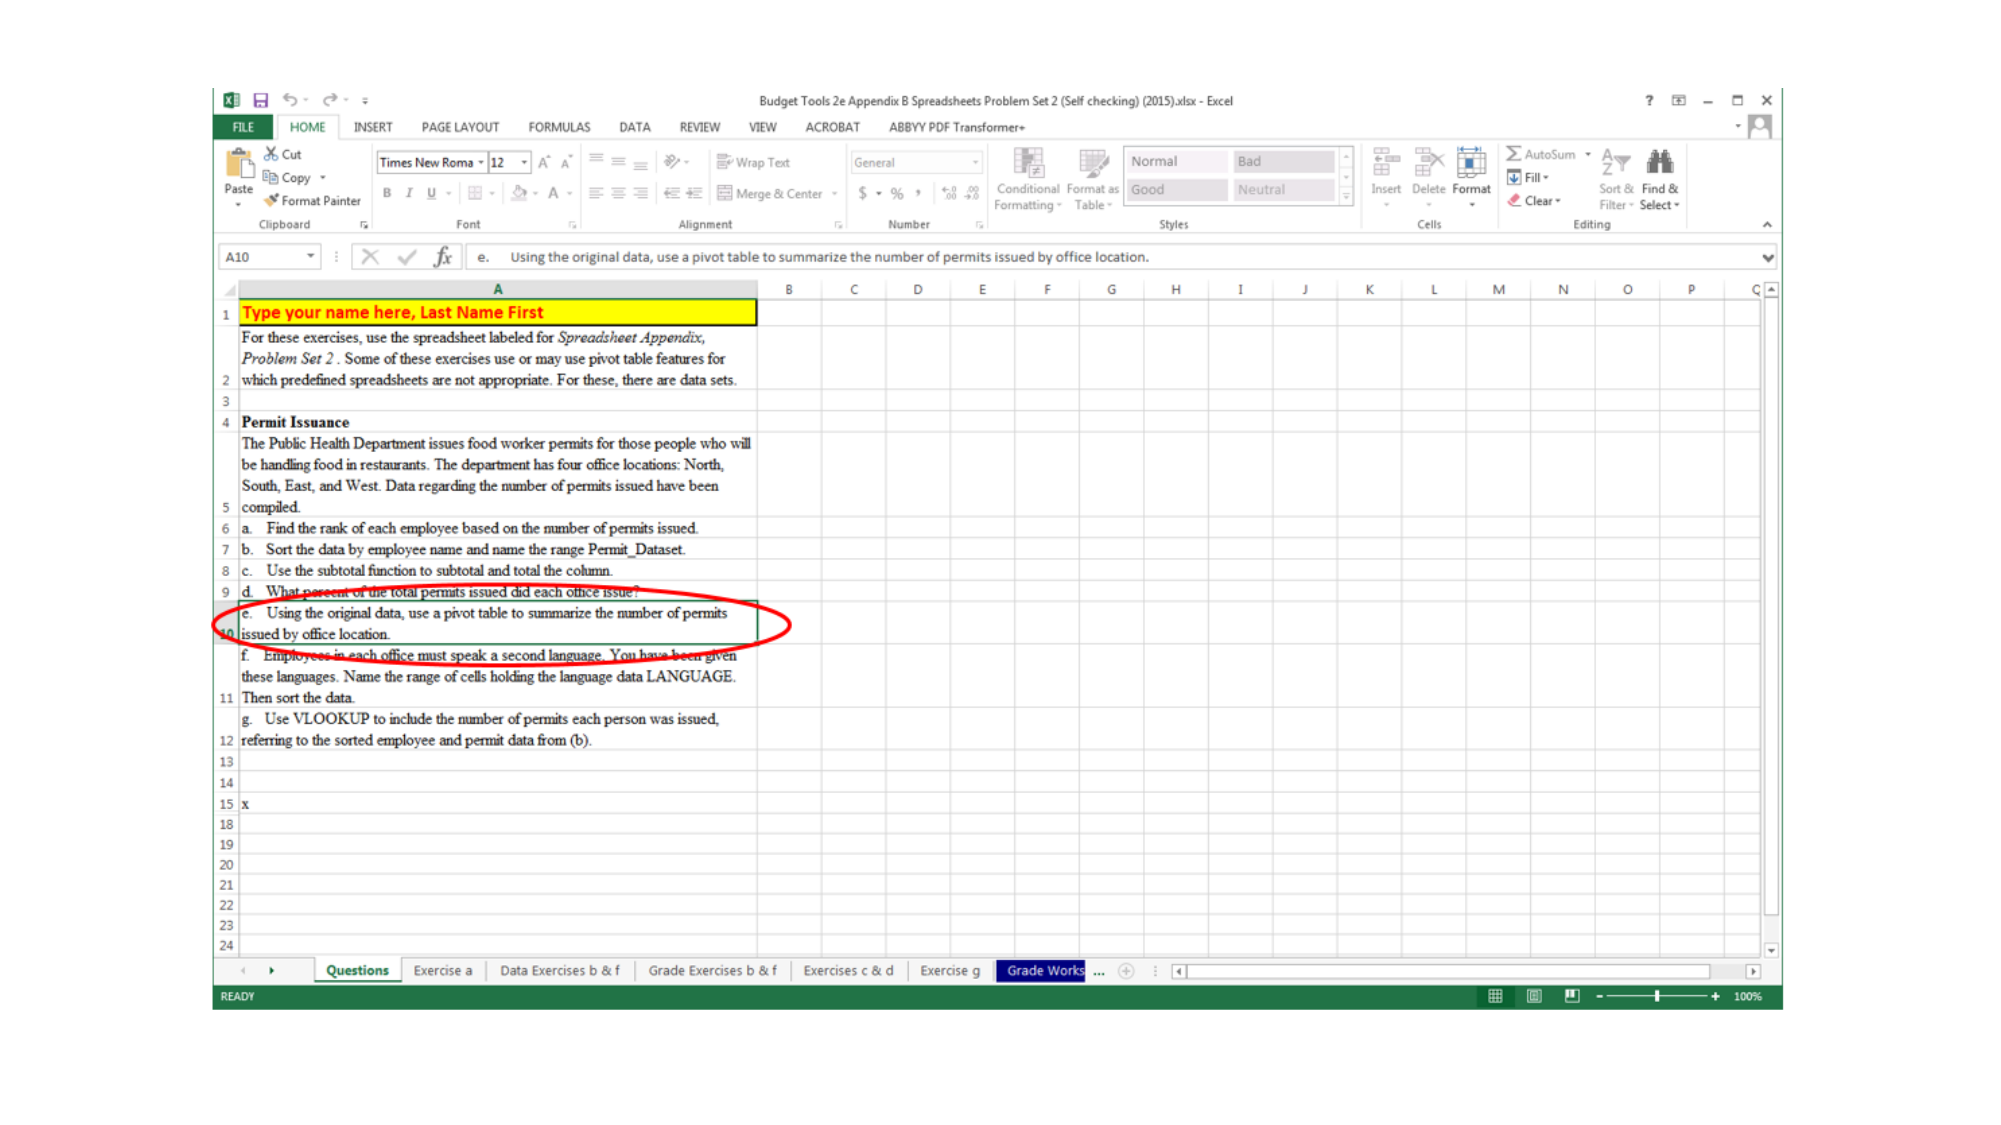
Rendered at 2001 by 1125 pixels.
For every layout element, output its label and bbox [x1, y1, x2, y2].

list [206, 88, 1794, 1014]
